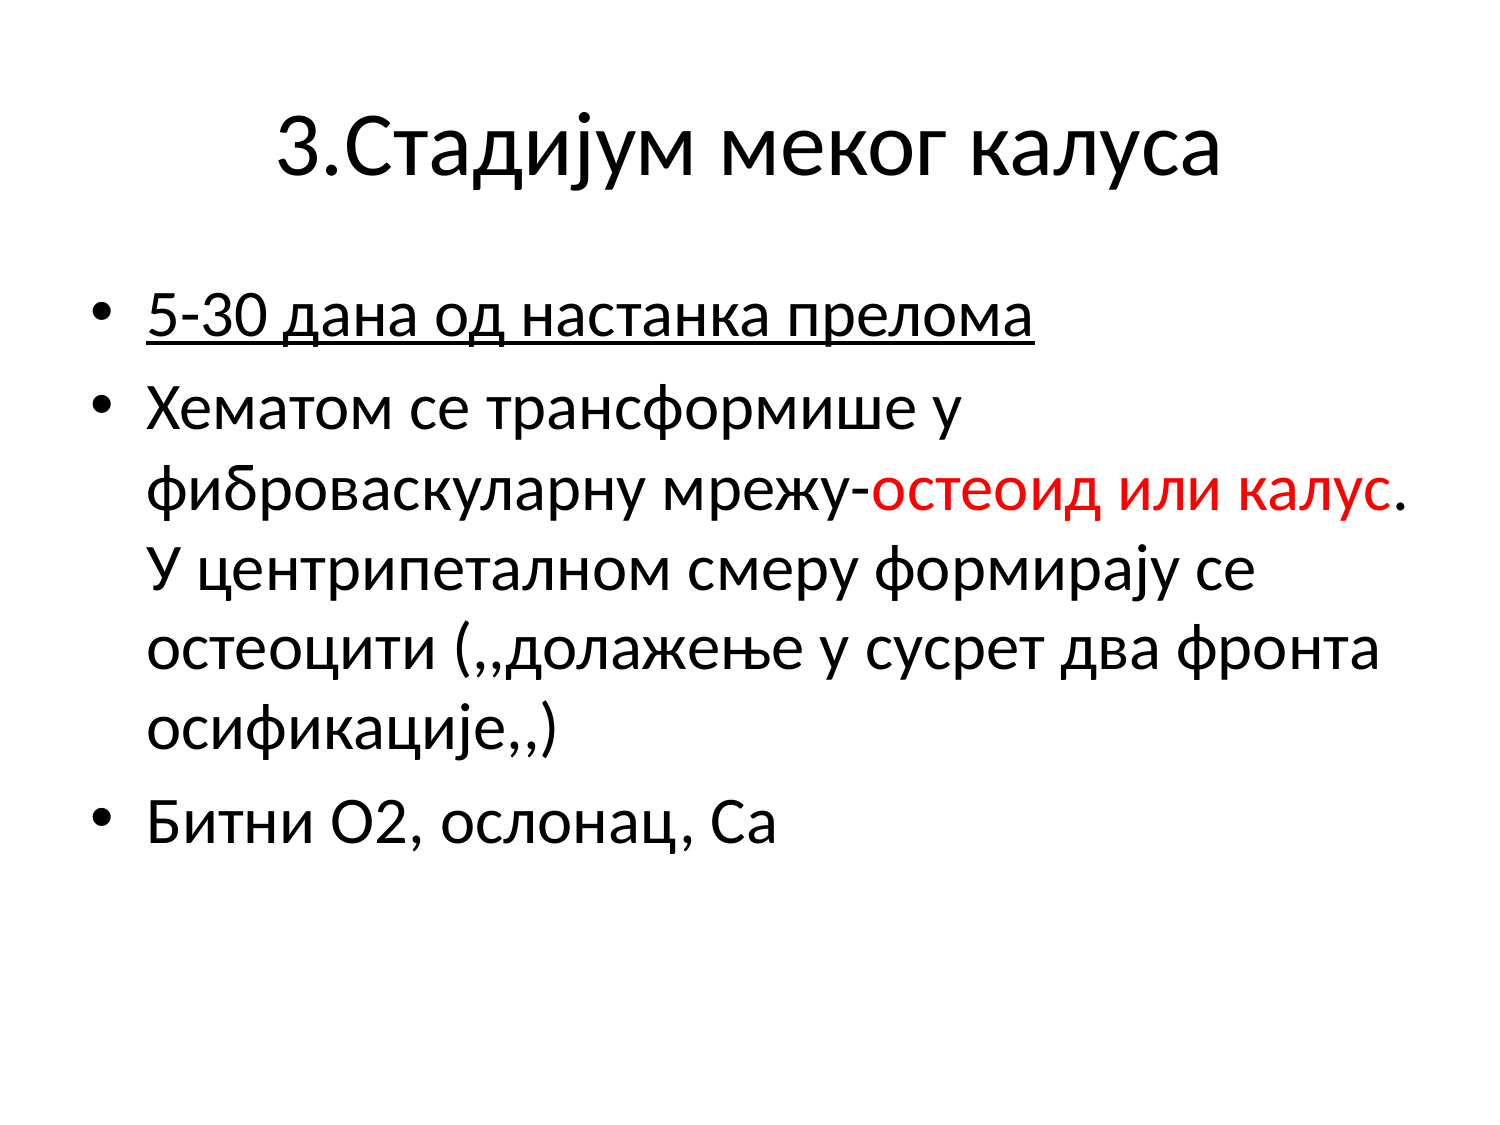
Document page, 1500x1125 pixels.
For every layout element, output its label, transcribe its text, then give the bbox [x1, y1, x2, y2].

list 5-30 дана од настанка прелома Хематом се трансформише у фиброваскуларну мрежу-остеоид или калус. У центрипеталном смеру формирају се остеоцити (,,долажење у сусрет два фронта осификације,,) Битни О2, ослонац, Са [75, 262, 1425, 1005]
title 3.Стадијум меког калуса [75, 45, 1425, 233]
